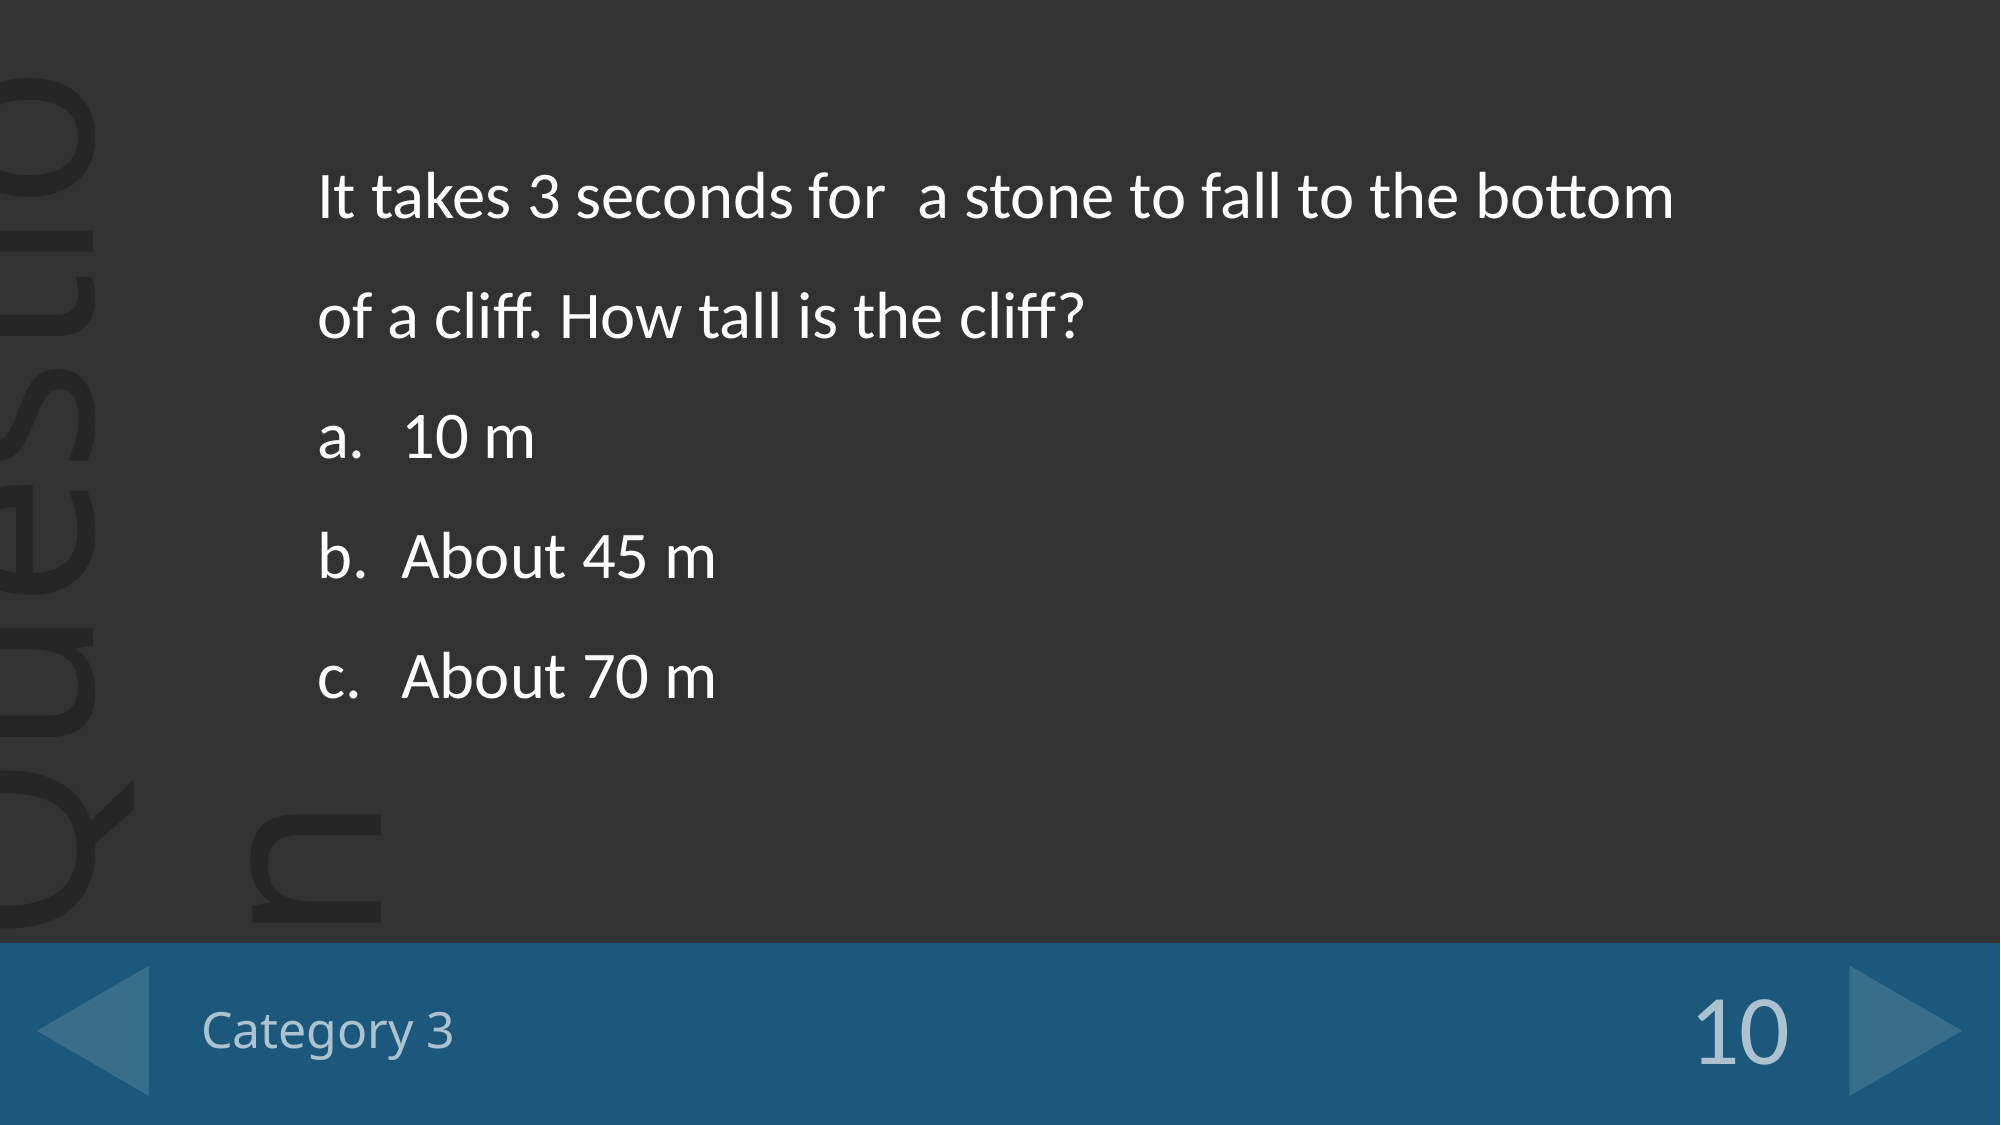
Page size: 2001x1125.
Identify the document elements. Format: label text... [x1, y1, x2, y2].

title Category 3 [185, 967, 1494, 1097]
list It takes 3 seconds for a stone to fall to the bottom of a cliff. How tall is the cliff? 10 m About 45 m About 70 m [302, 307, 1760, 636]
list 10 [1494, 967, 1806, 1097]
